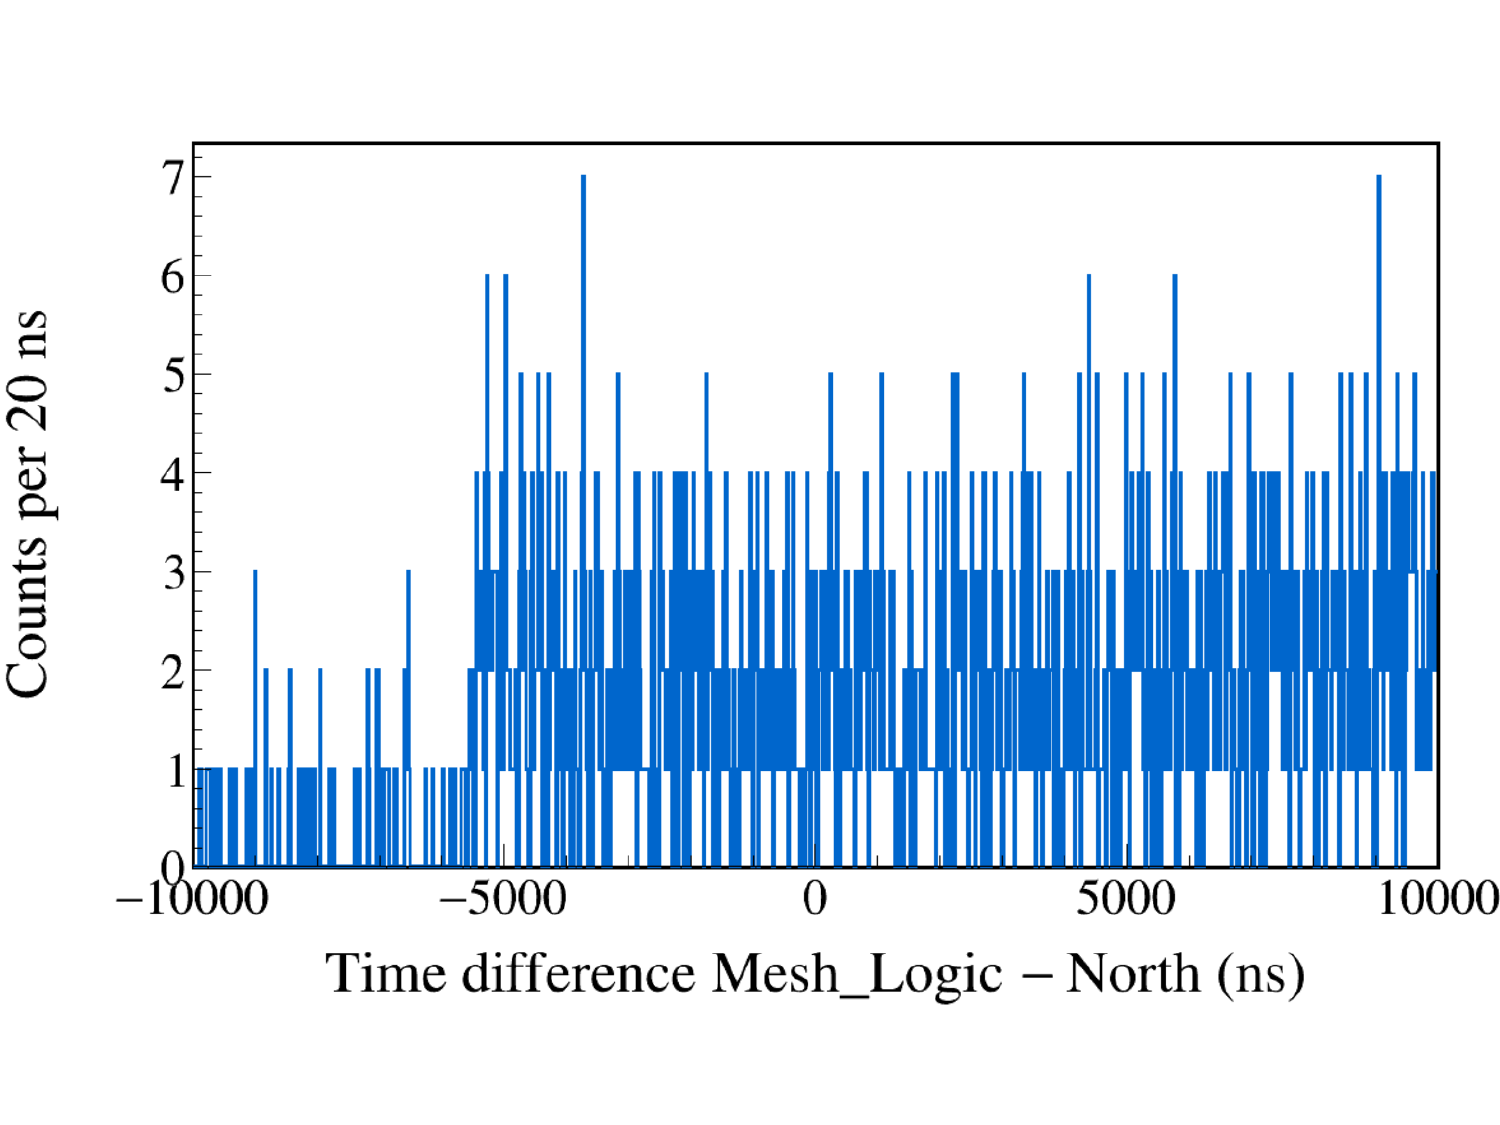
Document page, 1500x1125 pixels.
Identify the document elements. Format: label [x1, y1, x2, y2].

picture [0, 119, 1500, 1006]
